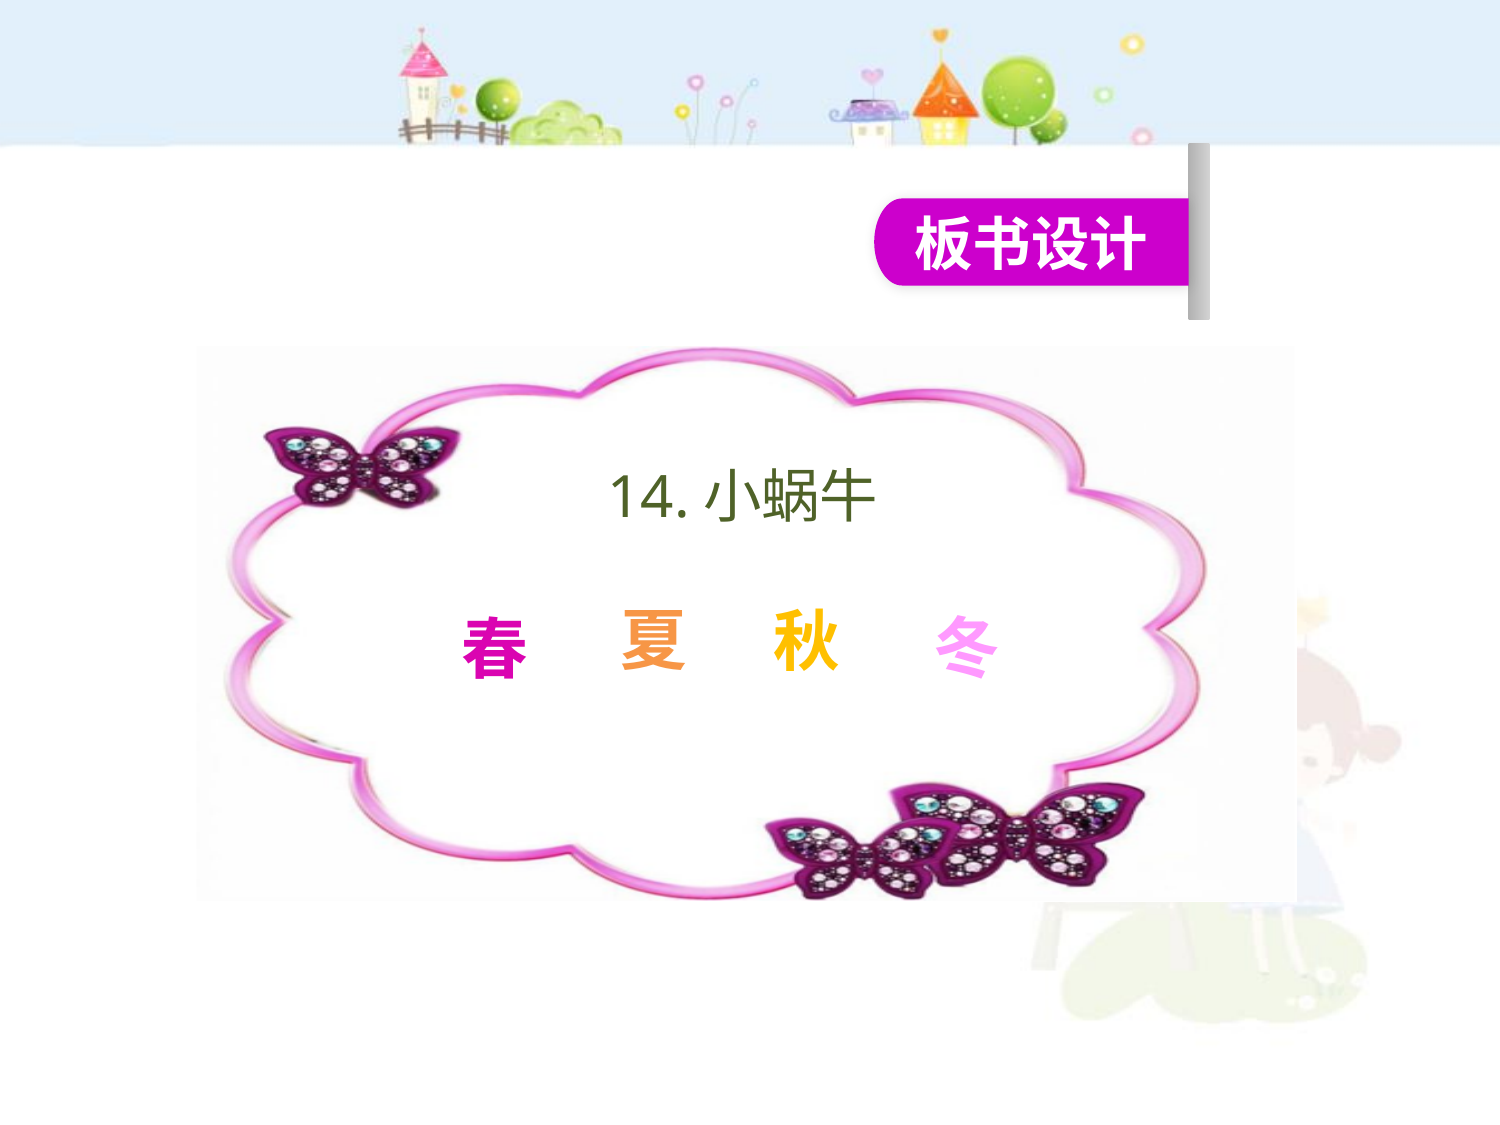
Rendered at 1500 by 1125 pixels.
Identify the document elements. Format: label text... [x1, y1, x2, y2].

text_box [1188, 143, 1210, 320]
picture [0, 0, 1500, 1125]
text_box 板书设计 [874, 198, 1189, 286]
